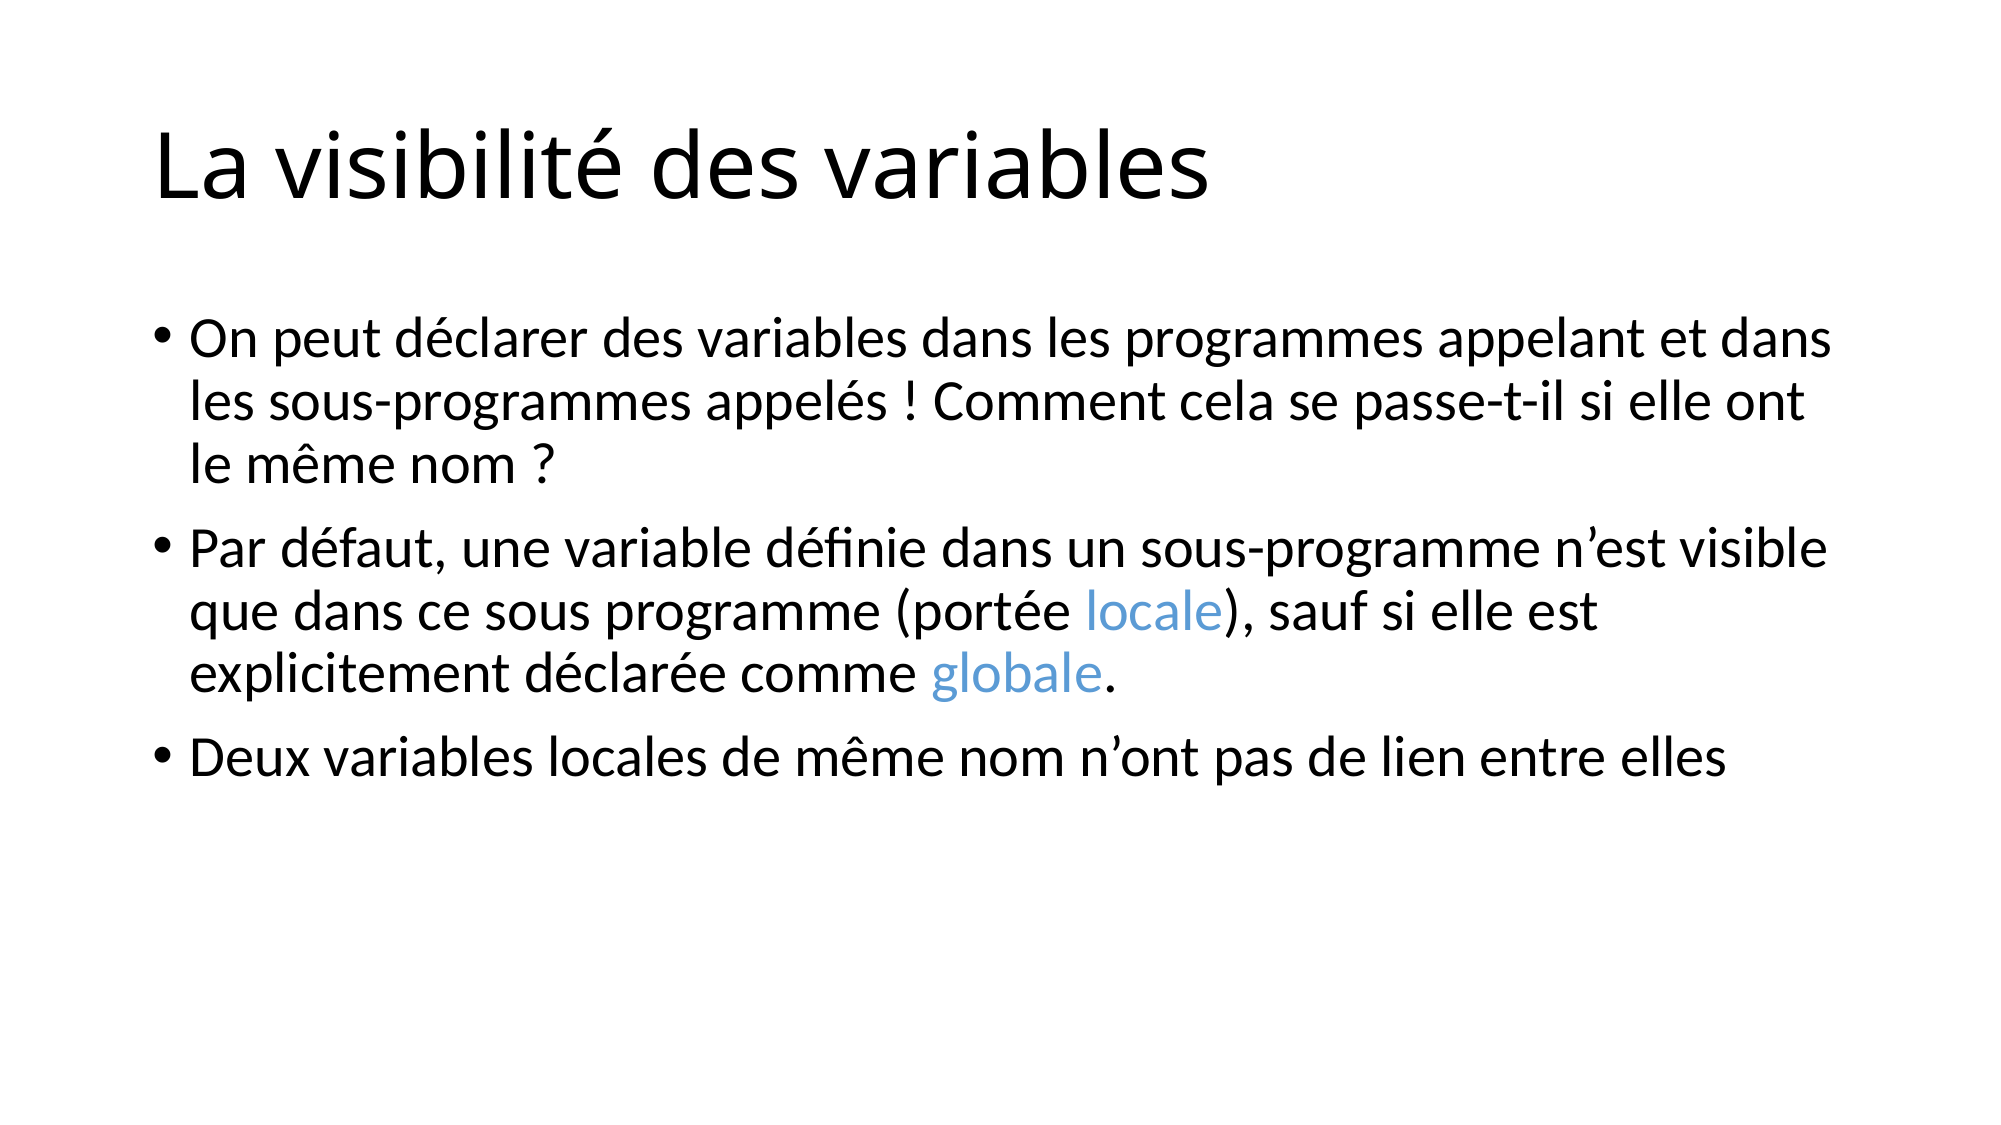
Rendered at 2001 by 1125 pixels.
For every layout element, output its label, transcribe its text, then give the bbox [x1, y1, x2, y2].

list On peut déclarer des variables dans les programmes appelant et dans les sous-programmes appelés ! Comment cela se passe-t-il si elle ont le même nom ? Par défaut, une variable définie dans un sous-programme n’est visible que dans ce sous programme (portée locale), sauf si elle est explicitement déclarée comme globale. Deux variables locales de même nom n’ont pas de lien entre elles [137, 299, 1863, 1014]
title La visibilité des variables [137, 59, 1863, 278]
